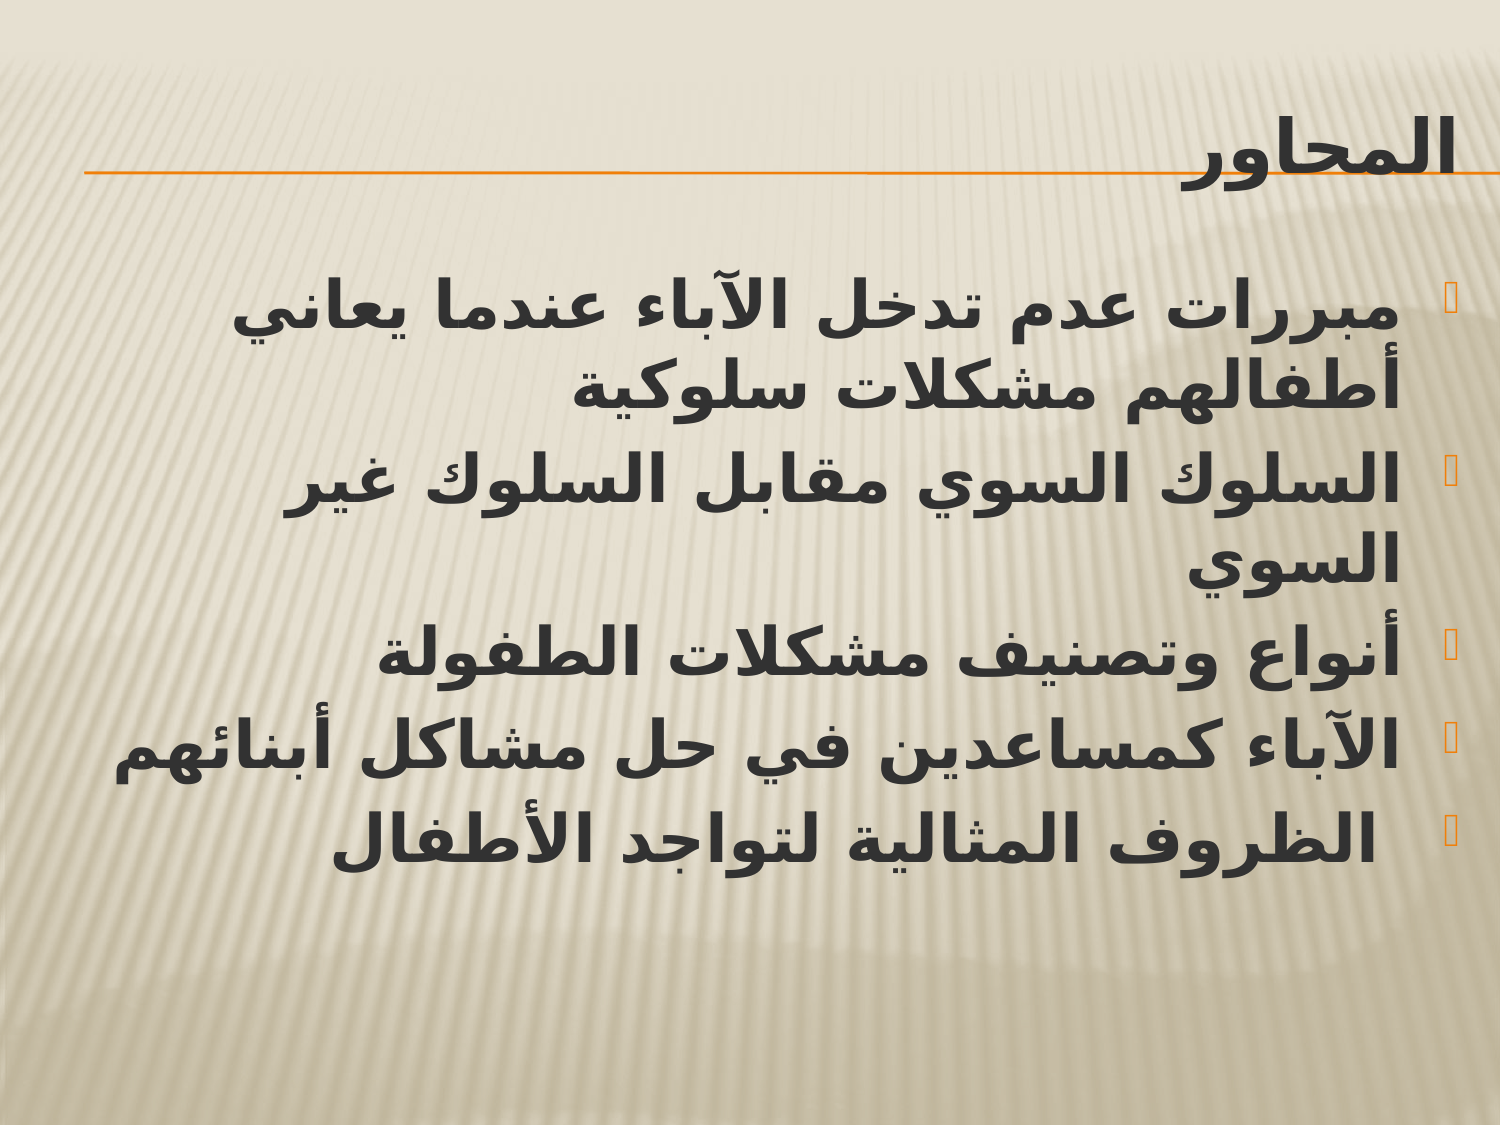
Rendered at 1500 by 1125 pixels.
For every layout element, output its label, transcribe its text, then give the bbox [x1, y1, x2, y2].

title المحاور [50, 75, 1475, 213]
list مبررات عدم تدخل الآباء عندما يعاني أطفالهم مشكلات سلوكية السلوك السوي مقابل السلوك غير السوي أنواع وتصنيف مشكلات الطفولة الآباء كمساعدين في حل مشاكل أبنائهم الظروف المثالية لتواجد الأطفال [50, 254, 1475, 998]
